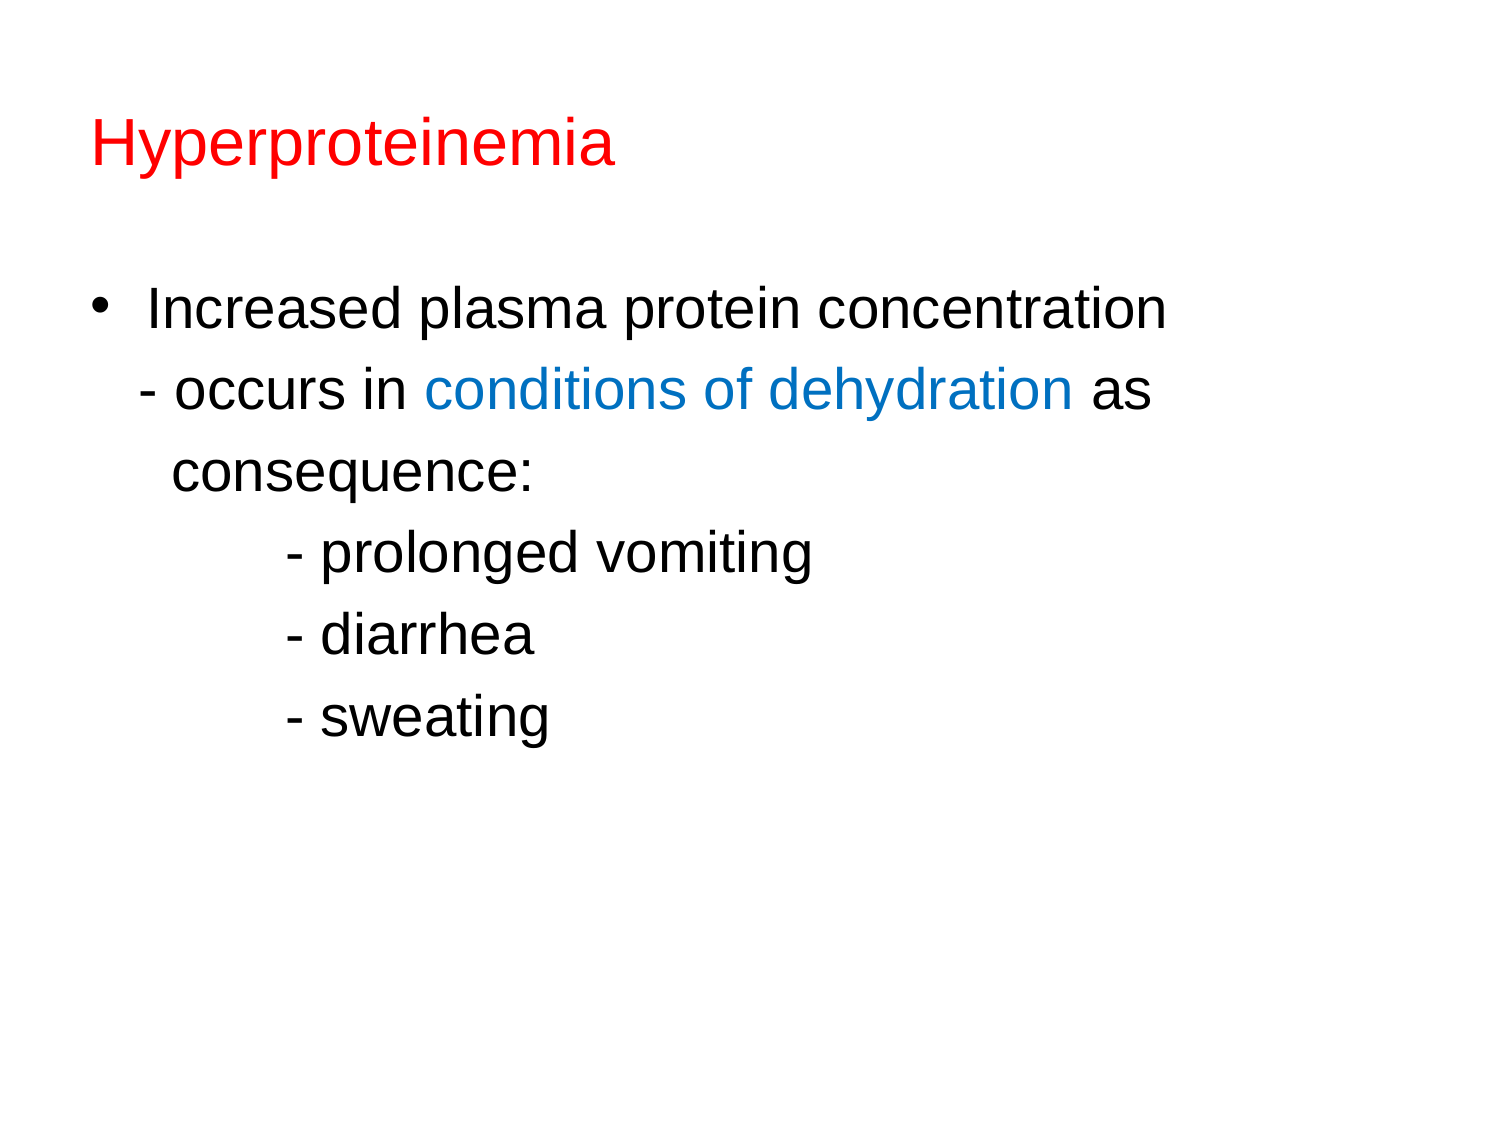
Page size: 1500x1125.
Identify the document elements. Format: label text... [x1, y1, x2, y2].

list Increased plasma protein concentration - occurs in conditions of dehydration as consequence: - prolonged vomiting - diarrhea - sweating [75, 262, 1425, 1005]
title Hyperproteinemia [75, 45, 1425, 233]
